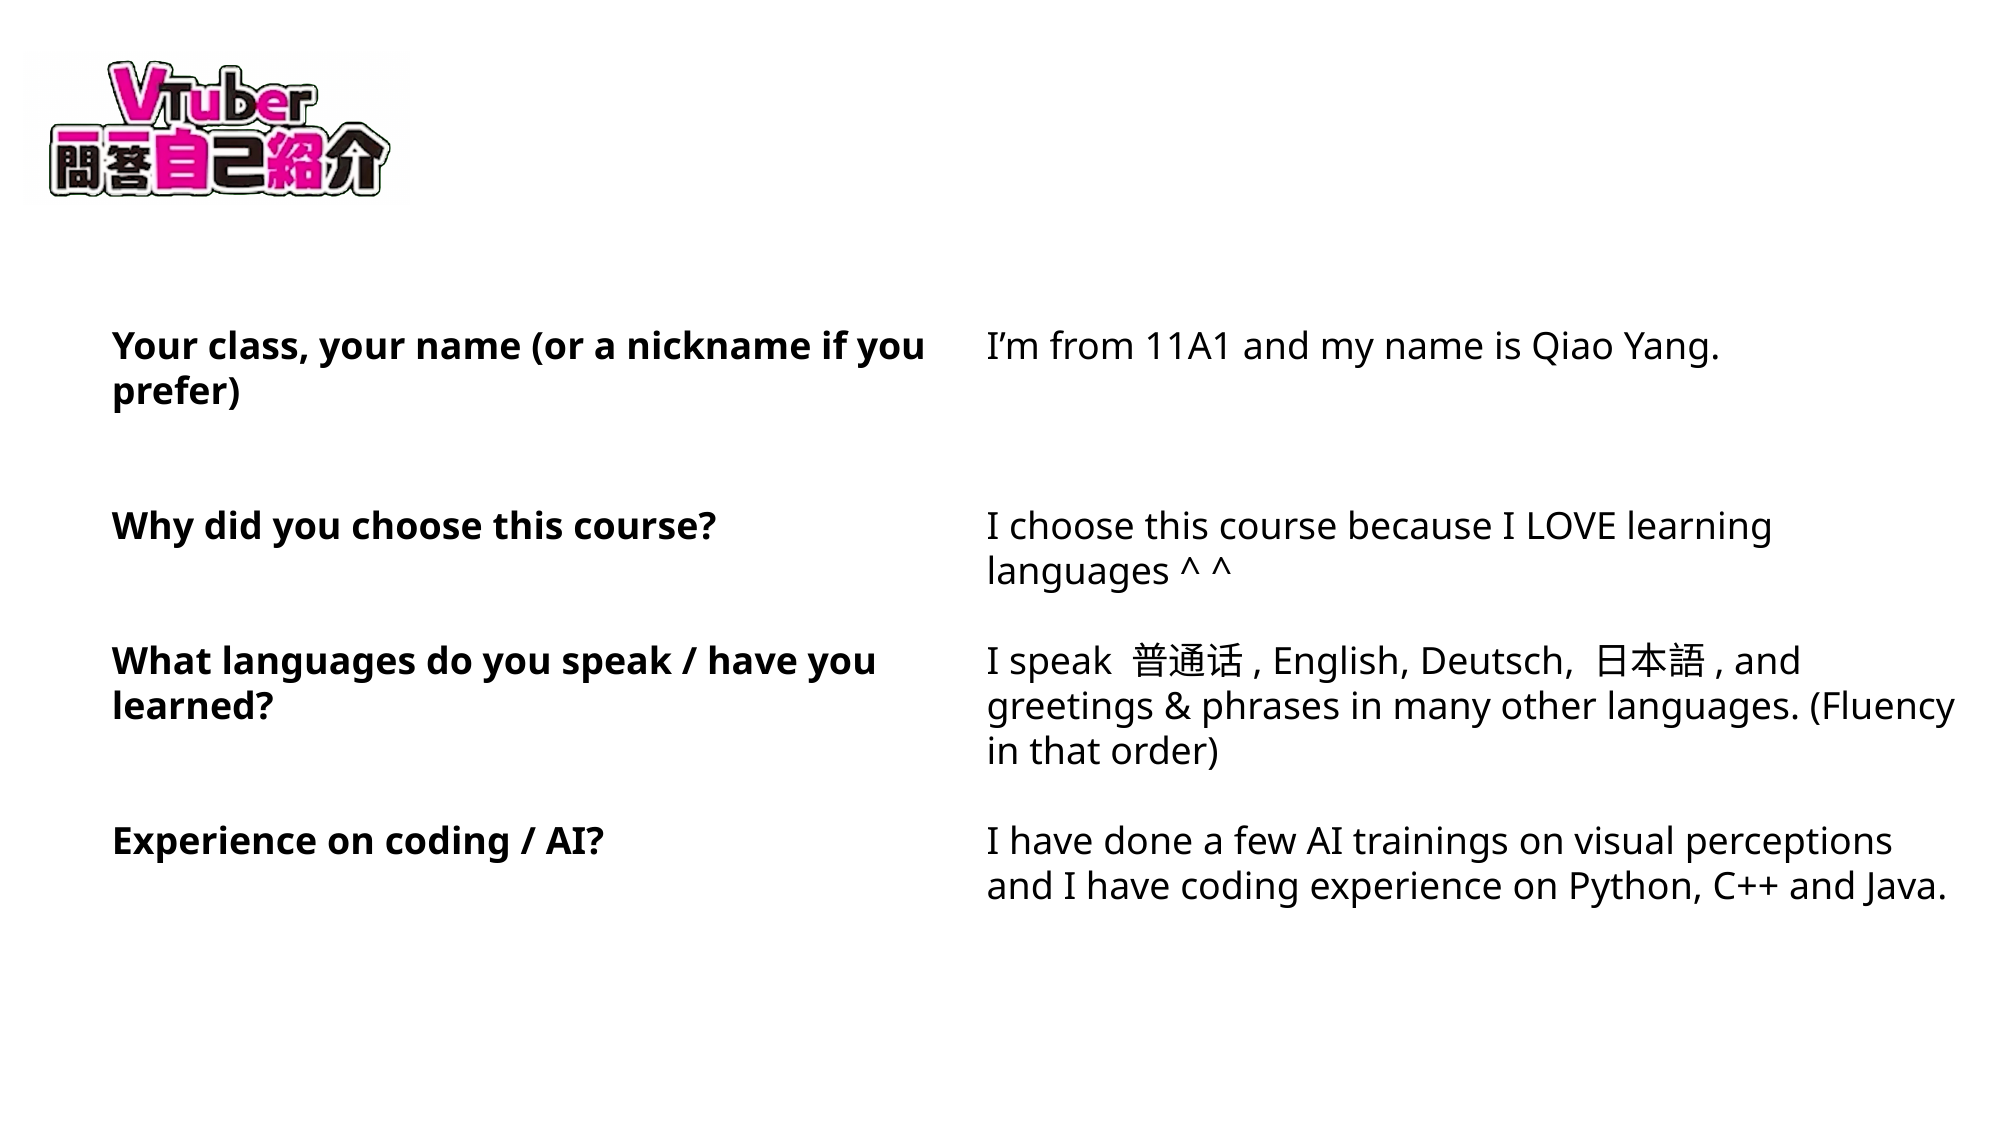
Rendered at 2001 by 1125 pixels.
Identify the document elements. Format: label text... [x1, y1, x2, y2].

text_box I’m from 11A1 and my name is Qiao Yang. I choose this course because I LOVE learning languages ^ ^ I speak 普通话, English, Deutsch, 日本語, and greetings & phrases in many other languages. (Fluency in that order) I have done a few AI trainings on visual perceptions and I have coding experience on Python, C++ and Java. [971, 314, 1972, 915]
picture [22, 50, 410, 205]
text_box Your class, your name (or a nickname if you prefer) Why did you choose this course? What languages do you speak / have you learned? Experience on coding / AI? [97, 314, 945, 915]
